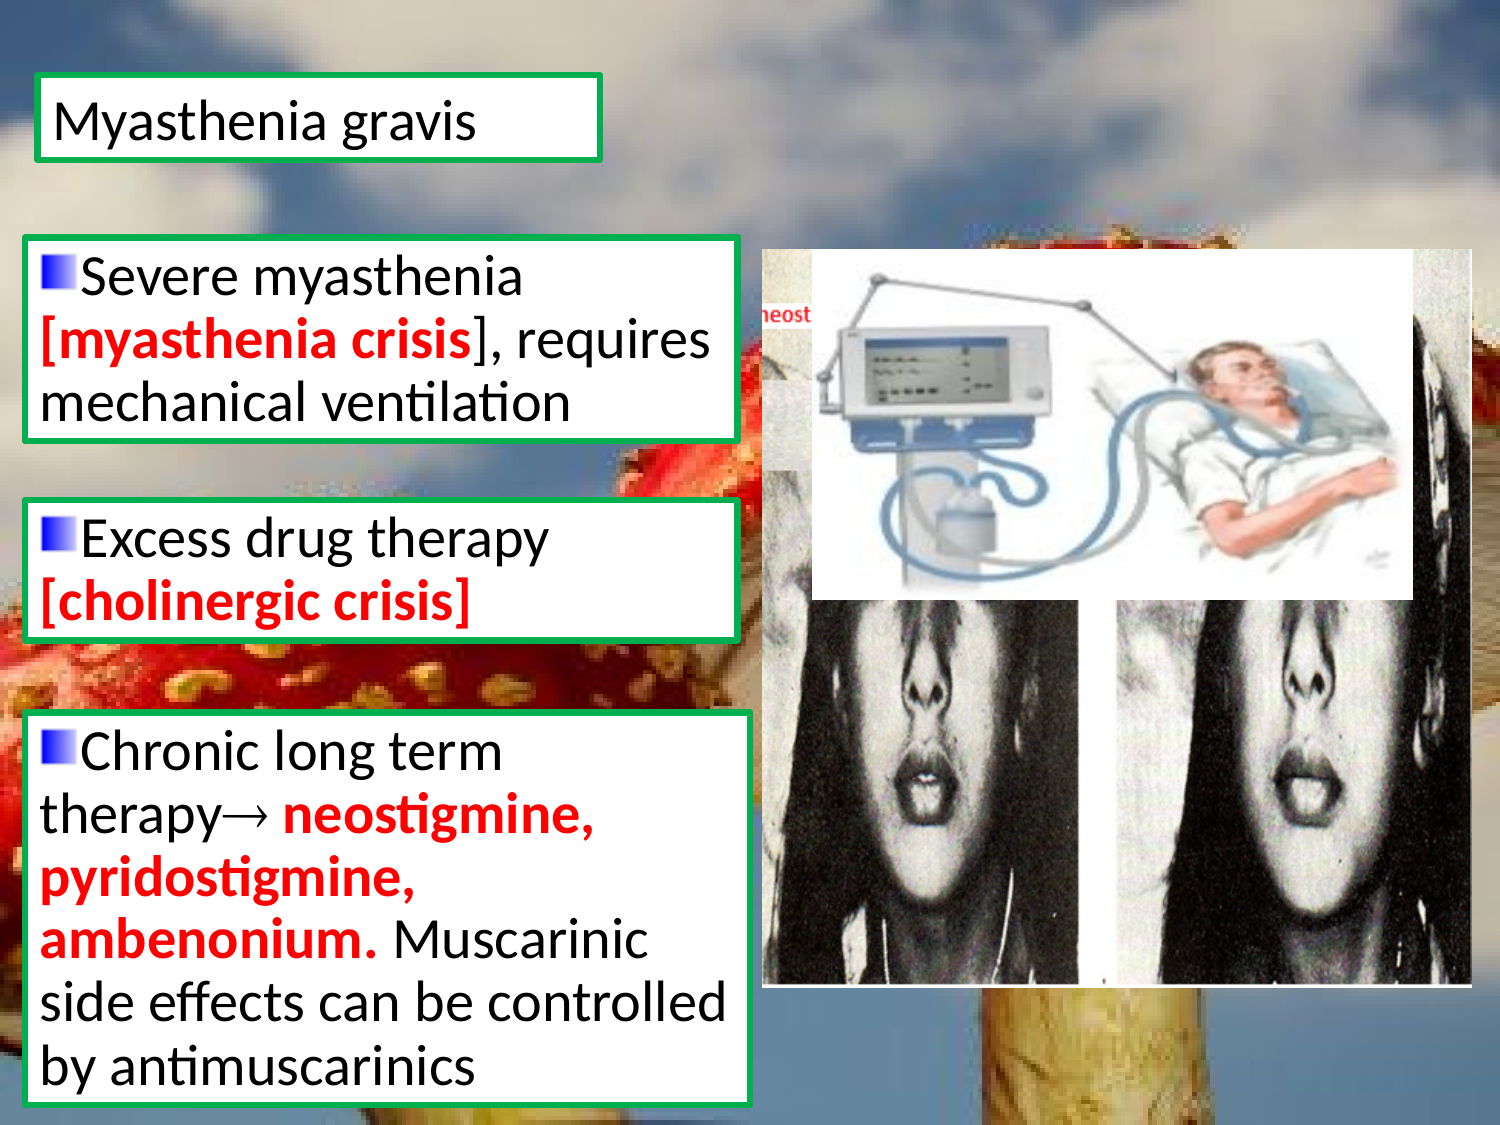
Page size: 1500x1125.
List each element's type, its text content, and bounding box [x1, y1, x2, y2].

text_box Chronic long term therapy neostigmine, pyridostigmine, ambenonium. Muscarinic side effects can be controlled by antimuscarinics [24, 712, 750, 1105]
text_box Myasthenia gravis [37, 75, 600, 160]
picture [0, 0, 1500, 1125]
text_box Severe myasthenia [myasthenia crisis], requires mechanical ventilation [24, 237, 738, 442]
text_box Excess drug therapy [cholinergic crisis] [24, 499, 738, 641]
